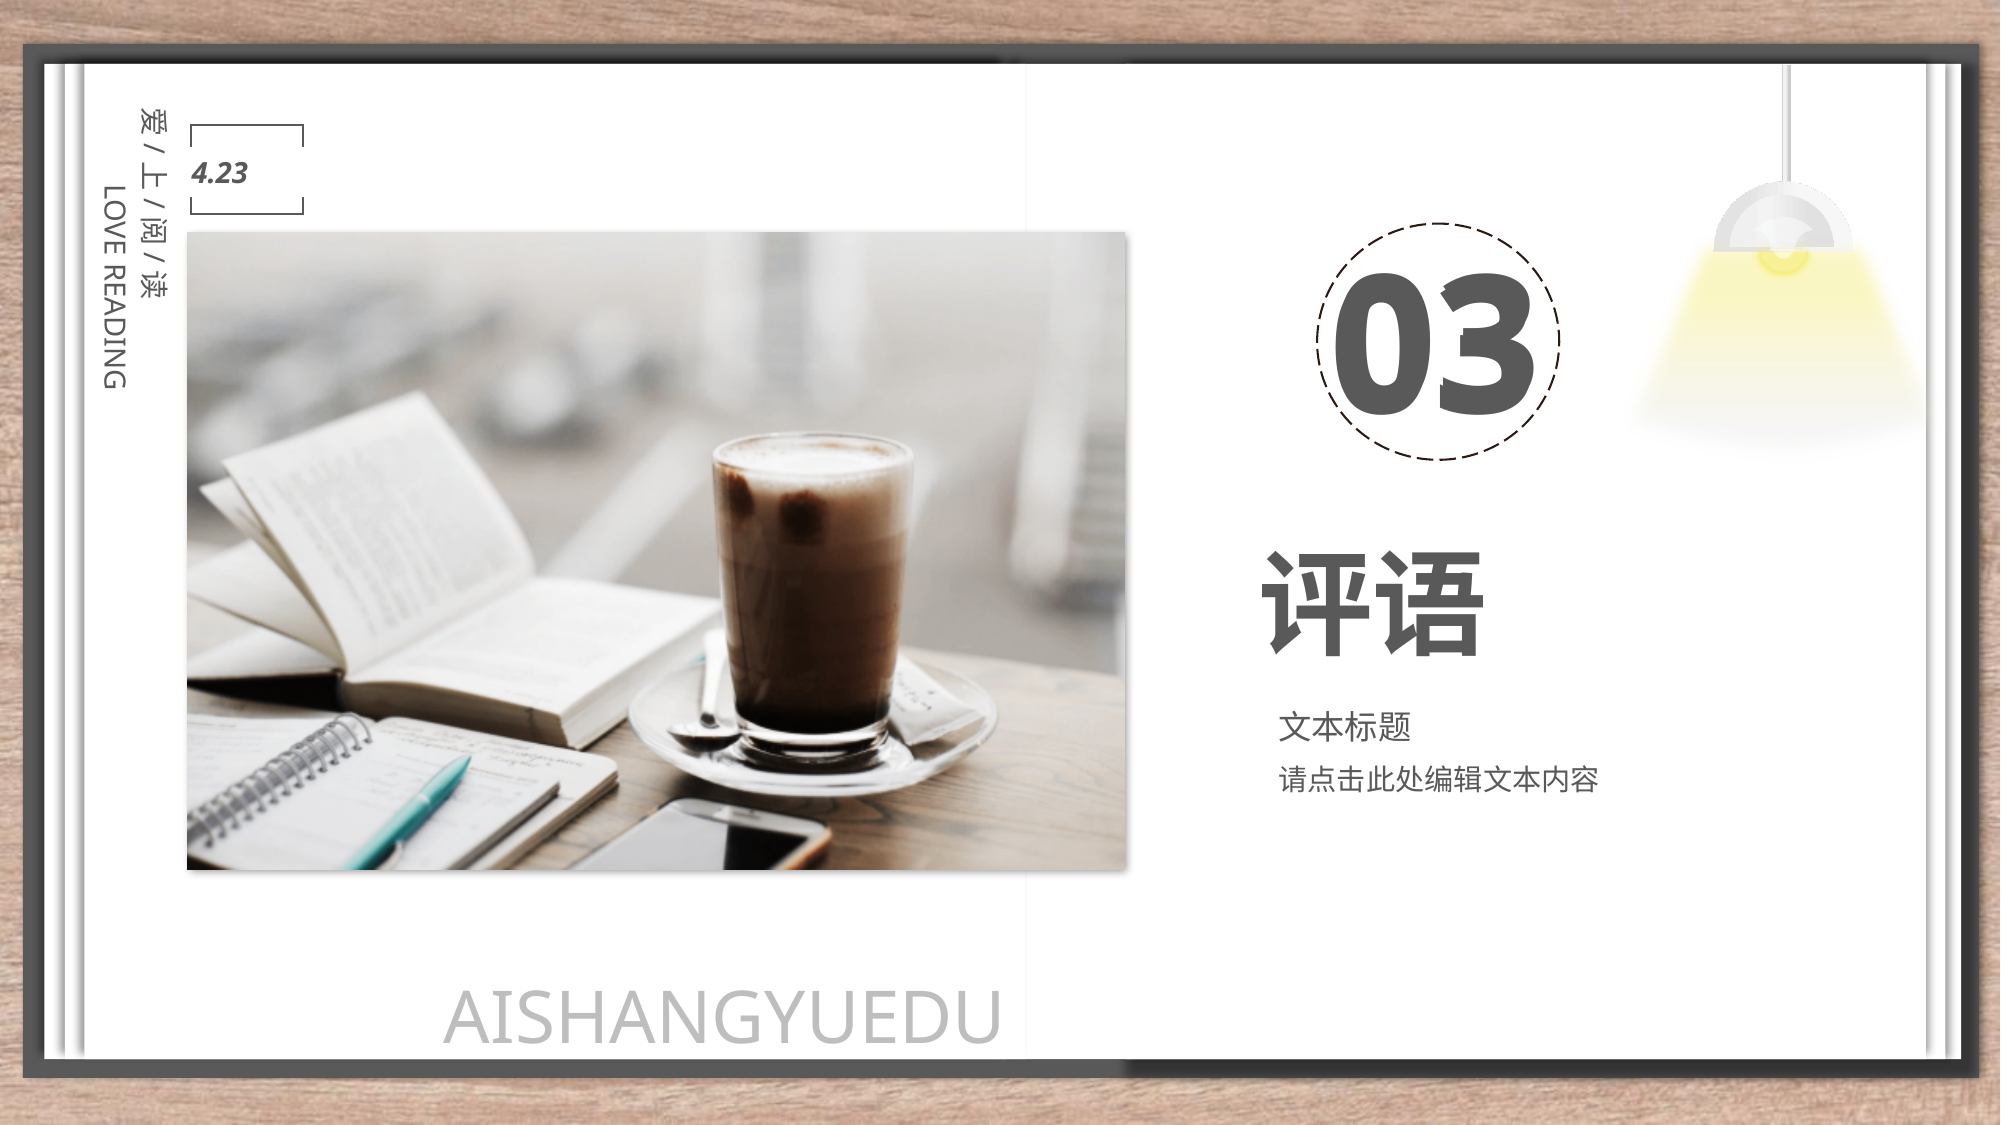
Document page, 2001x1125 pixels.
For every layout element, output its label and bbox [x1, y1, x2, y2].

text_box [1317, 215, 1560, 460]
text_box [176, 125, 326, 214]
text_box [44, 63, 1962, 1060]
text_box [1263, 698, 1627, 805]
picture [0, 0, 2000, 1125]
